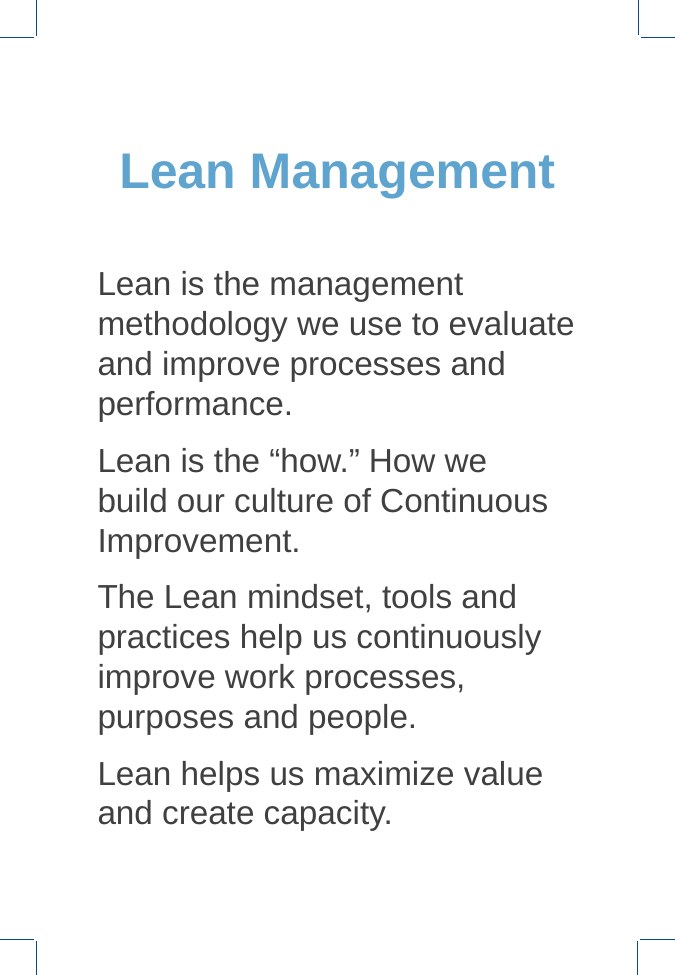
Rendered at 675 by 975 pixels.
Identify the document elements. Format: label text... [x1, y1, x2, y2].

title Lean Management [75, 149, 600, 198]
list Lean is the management methodology we use to evaluate and improve processes and performance. Lean is the “how.” How we build our culture of Continuous Improvement. The Lean mindset, tools and practices help us continuously improve work processes, purposes and people. Lean helps us maximize value and create capacity. [97, 262, 578, 909]
